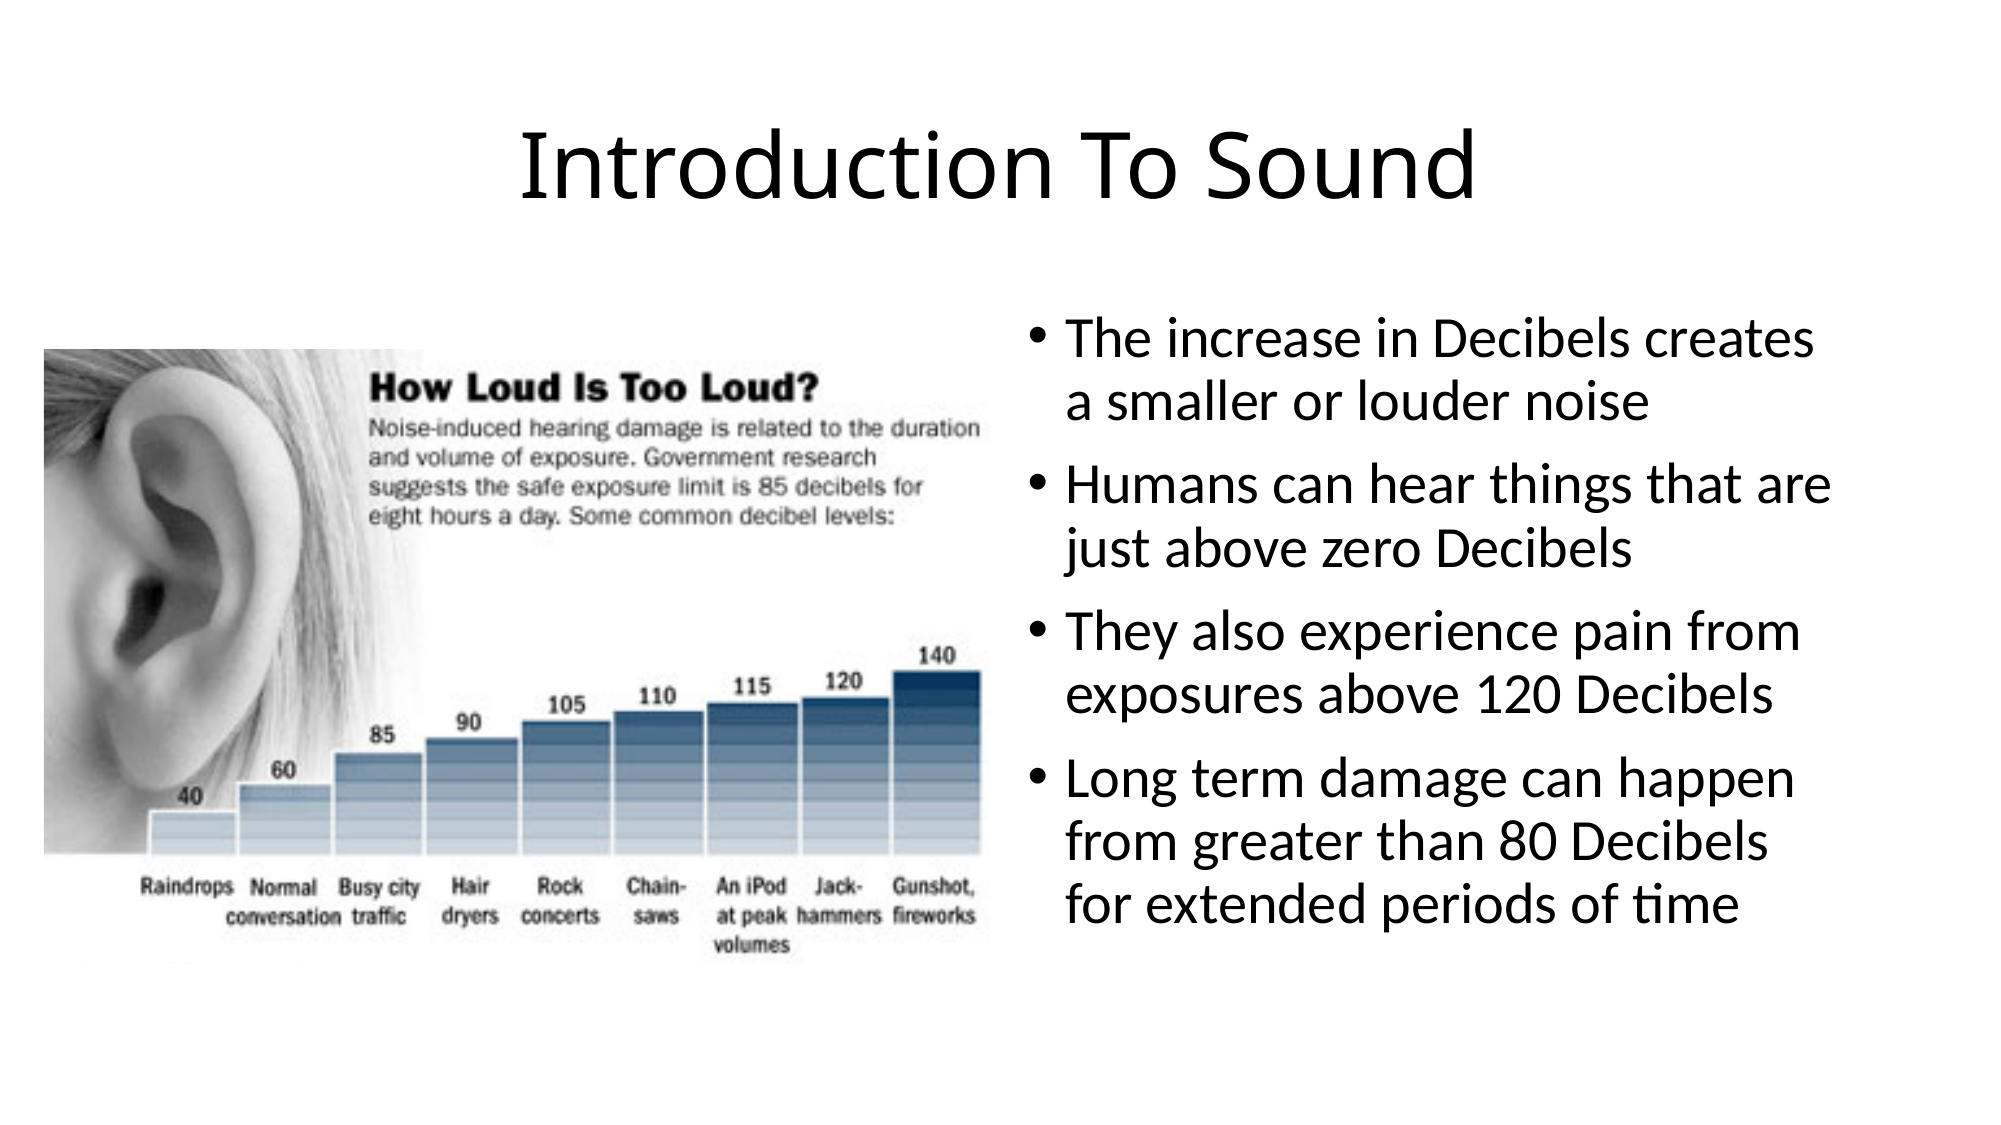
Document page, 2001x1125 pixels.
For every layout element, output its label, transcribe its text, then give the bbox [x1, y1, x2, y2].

title Introduction To Sound [137, 59, 1863, 278]
picture [43, 349, 1000, 964]
list The increase in Decibels creates a smaller or louder noise Humans can hear things that are just above zero Decibels They also experience pain from exposures above 120 Decibels Long term damage can happen from greater than 80 Decibels for extended periods of time [1012, 299, 1863, 1014]
